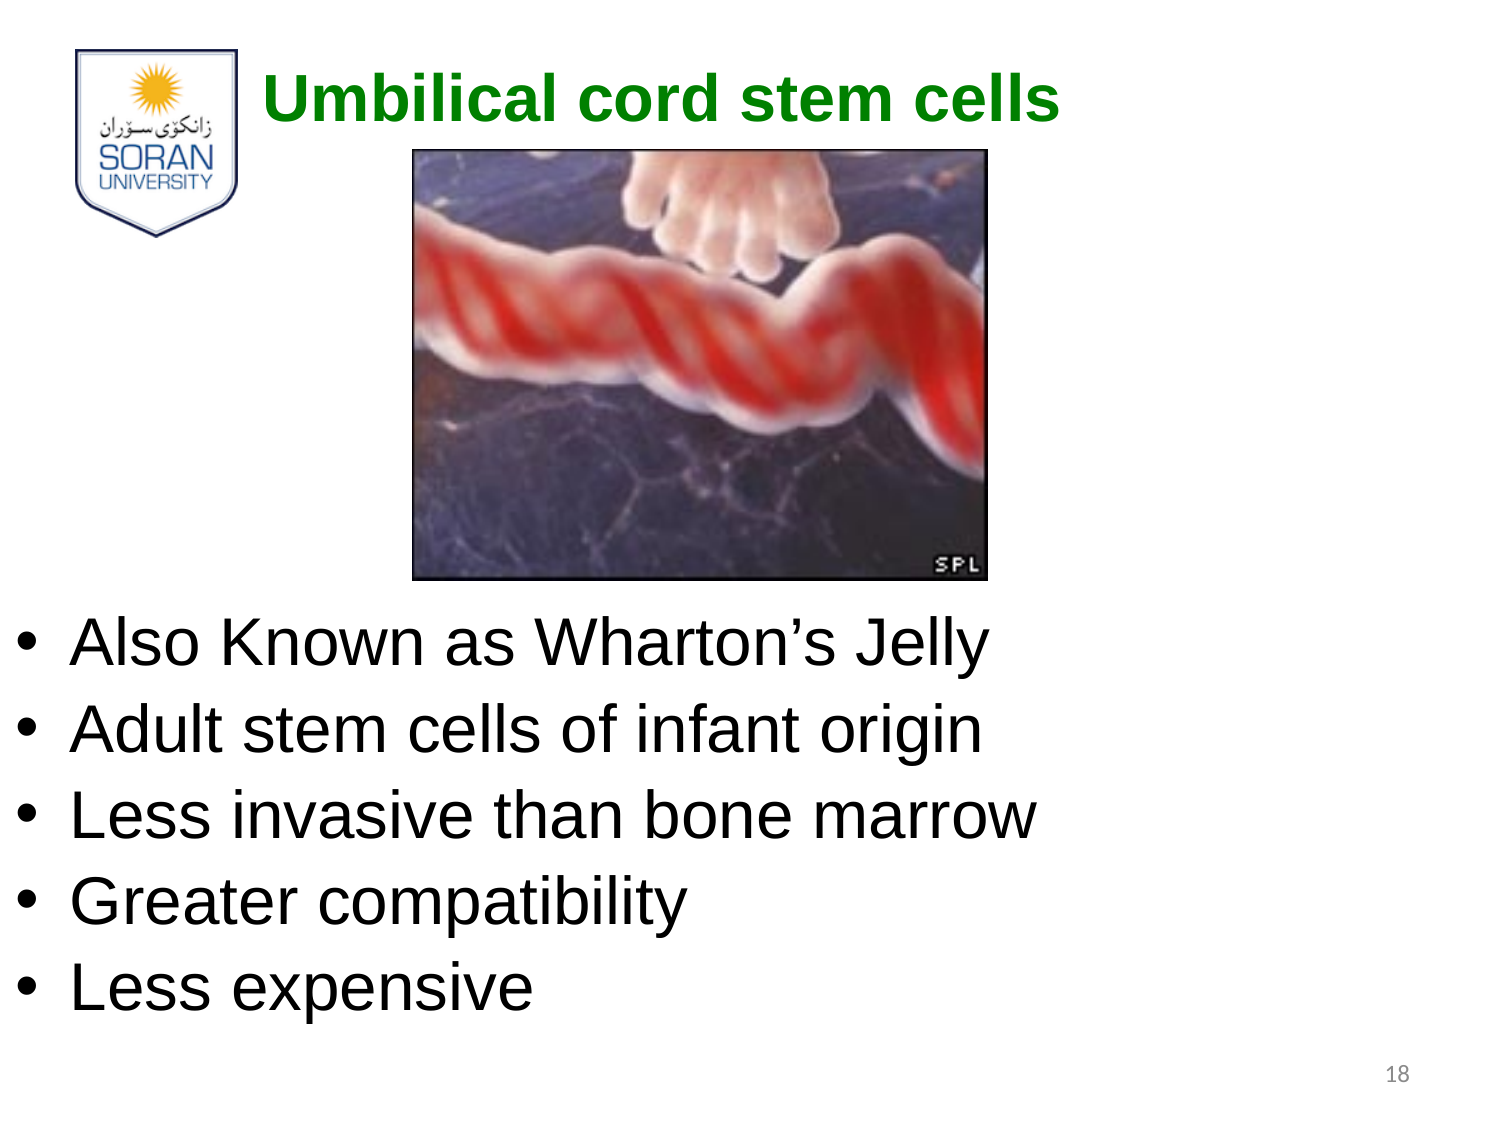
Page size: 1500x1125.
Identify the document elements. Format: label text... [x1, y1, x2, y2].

title Umbilical cord stem cells [0, 37, 1325, 143]
slide_number 18 [1074, 1042, 1425, 1103]
picture [75, 143, 238, 238]
list Also Known as Wharton’s Jelly Adult stem cells of infant origin Less invasive than bone marrow Greater compatibility Less expensive [0, 600, 1338, 1036]
picture [412, 149, 988, 581]
